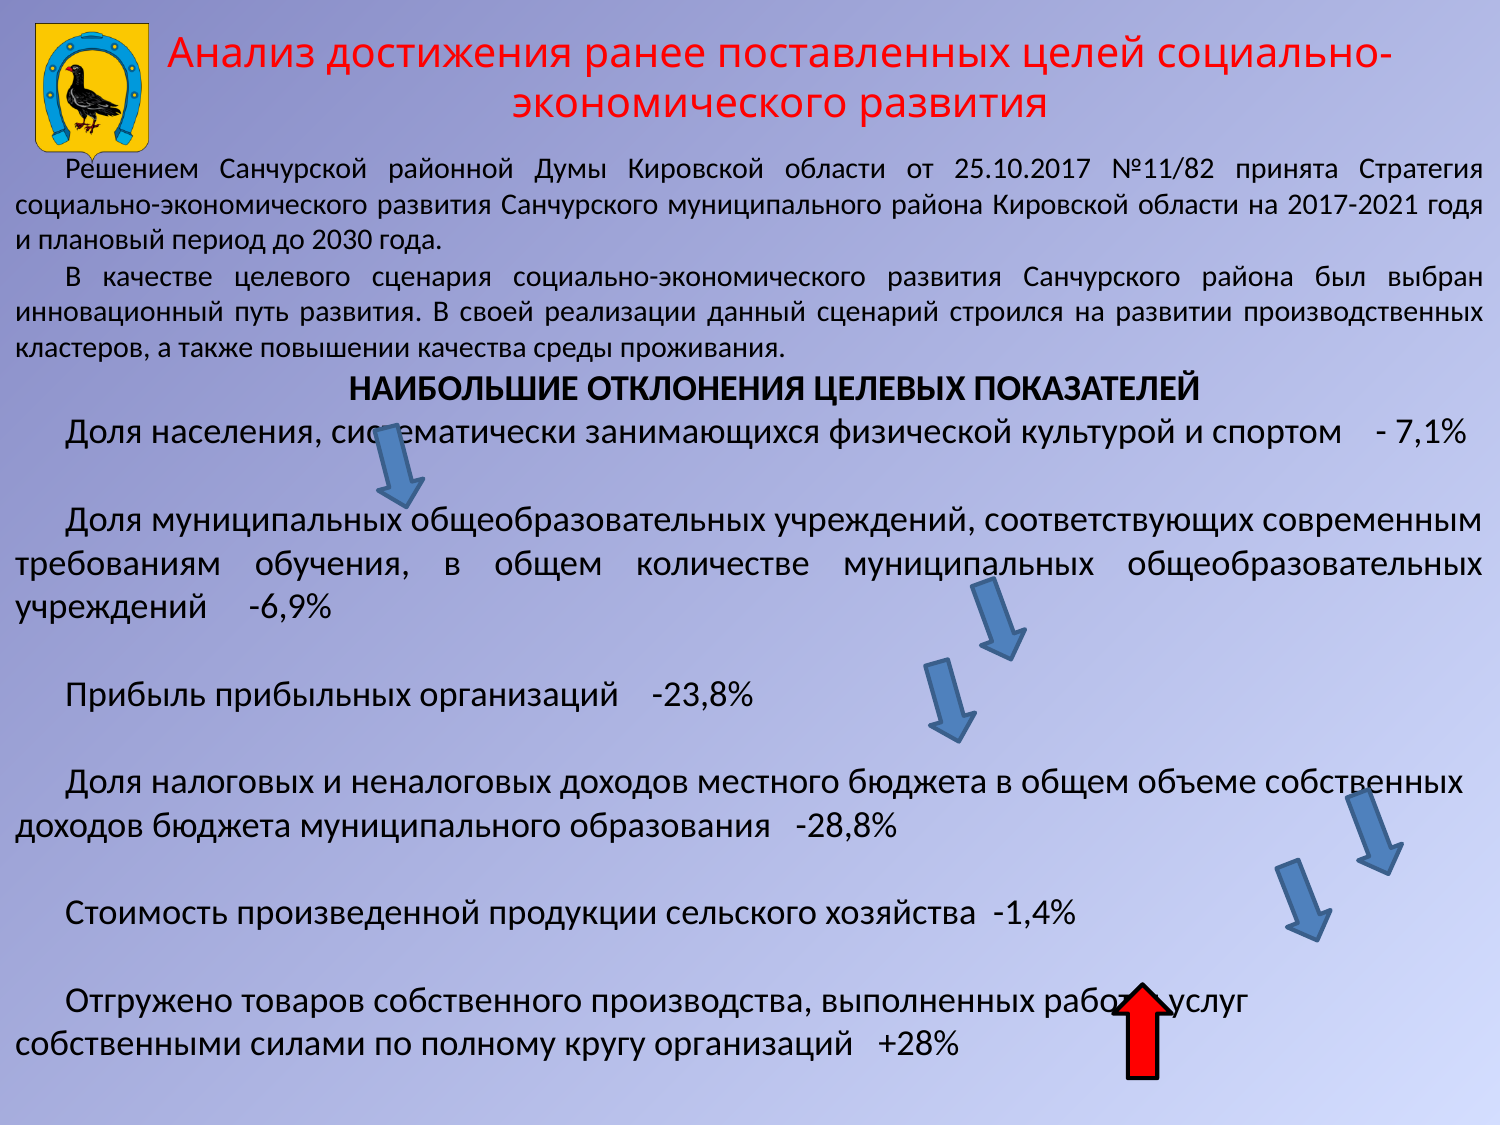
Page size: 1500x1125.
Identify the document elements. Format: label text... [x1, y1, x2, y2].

list Решением Санчурской районной Думы Кировской области от 25.10.2017 №11/82 принята Стратегия социально-экономического развития Санчурского муниципального района Кировской области на 2017-2021 годя и плановый период до 2030 года. В качестве целевого сценария социально-экономического развития Санчурского района был выбран инновационный путь развития. В своей реализации данный сценарий строился на развитии производственных кластеров, а также повышении качества среды проживания. НАИБОЛЬШИЕ ОТКЛОНЕНИЯ ЦЕЛЕВЫХ ПОКАЗАТЕЛЕЙ Доля населения, систематически занимающихся физической культурой и спортом - 7,1% Доля муниципальных общеобразовательных учреждений, соответствующих современным требованиям обучения, в общем количестве муниципальных общеобразовательных учреждений -6,9% Прибыль прибыльных организаций -23,8% Доля налоговых и неналоговых доходов местного бюджета в общем объеме собственных доходов бюджета муниципального образования -28,8% Стоимость произведенной продукции сельского хозяйства -1,4% Отгружено товаров собственного производства, выполненных работ и услуг собственными силами по полному кругу организаций +28% [0, 140, 1500, 1125]
text_box [1344, 787, 1404, 876]
text_box [1274, 857, 1333, 943]
picture [34, 23, 149, 165]
text_box [923, 657, 977, 744]
text_box [1111, 982, 1174, 1081]
text_box [969, 576, 1027, 662]
title Анализ достижения ранее поставленных целей социально-экономического развития [105, 0, 1456, 140]
text_box [372, 422, 426, 510]
